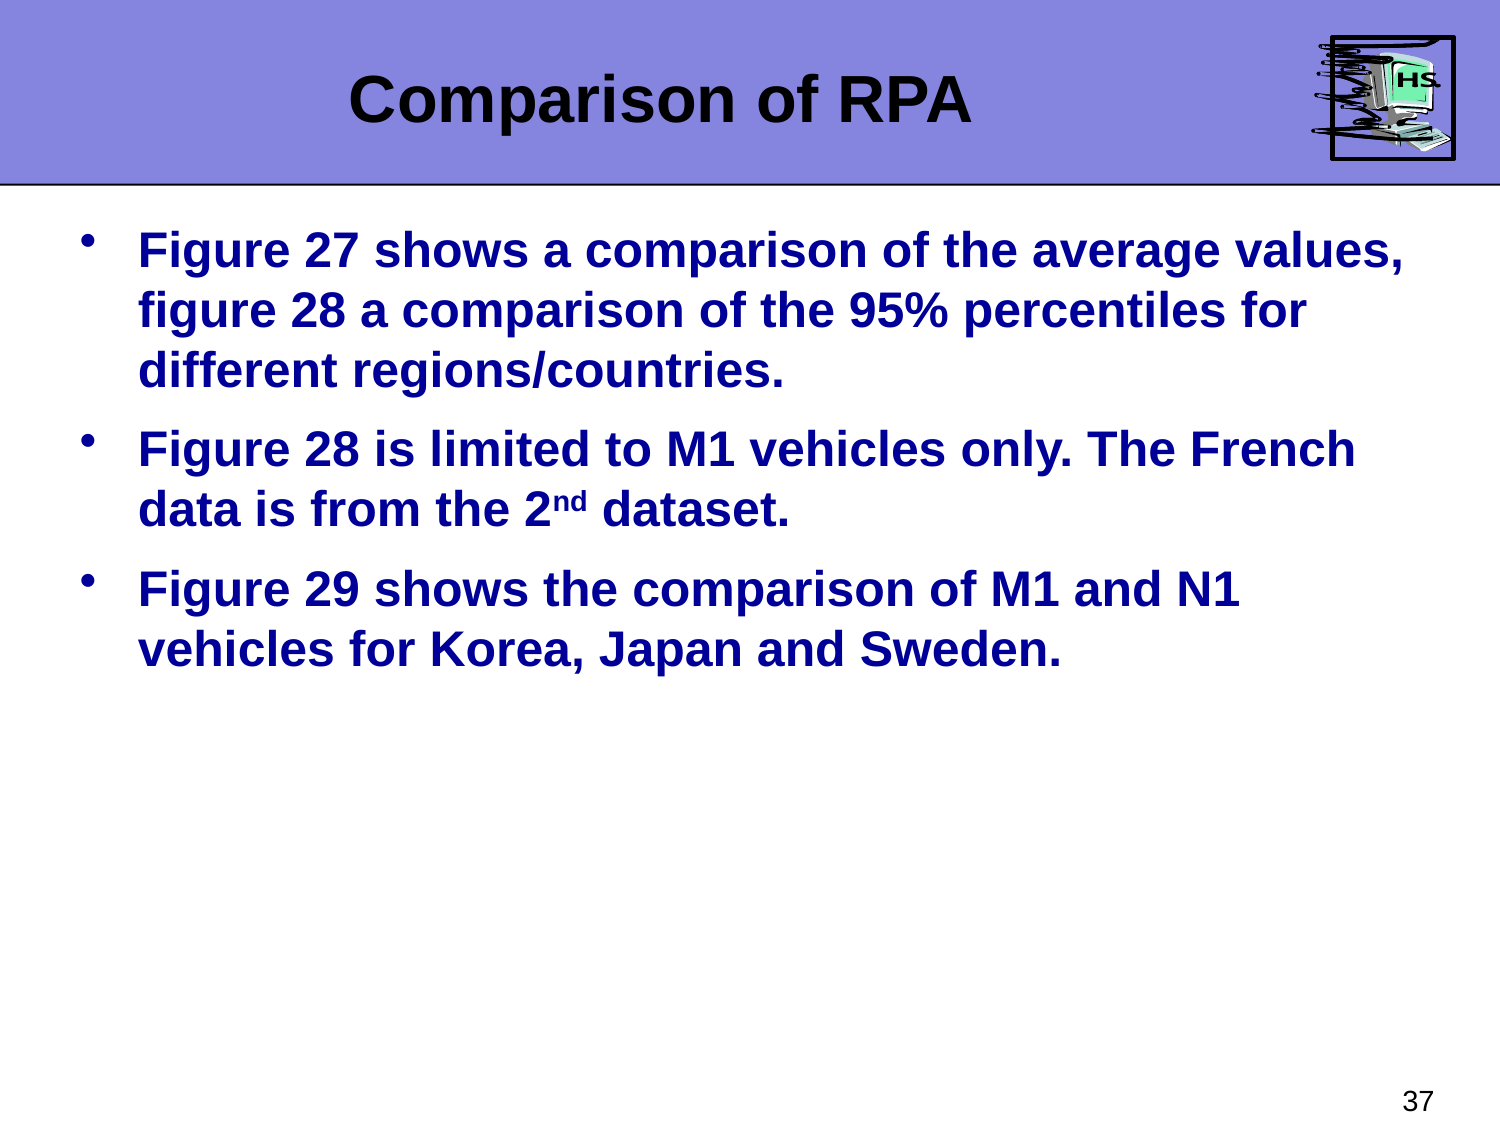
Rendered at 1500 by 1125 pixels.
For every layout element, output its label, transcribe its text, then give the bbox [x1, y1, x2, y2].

title Comparison of RPA [29, 33, 1294, 159]
text_box 37 [1387, 1074, 1450, 1125]
text_box Figure 27 shows a comparison of the average values, figure 28 a comparison of the 95% percentiles for different regions/countries. Figure 28 is limited to M1 vehicles only. The French data is from the 2nd dataset. Figure 29 shows the comparison of M1 and N1 vehicles for Korea, Japan and Sweden. [64, 209, 1436, 1061]
